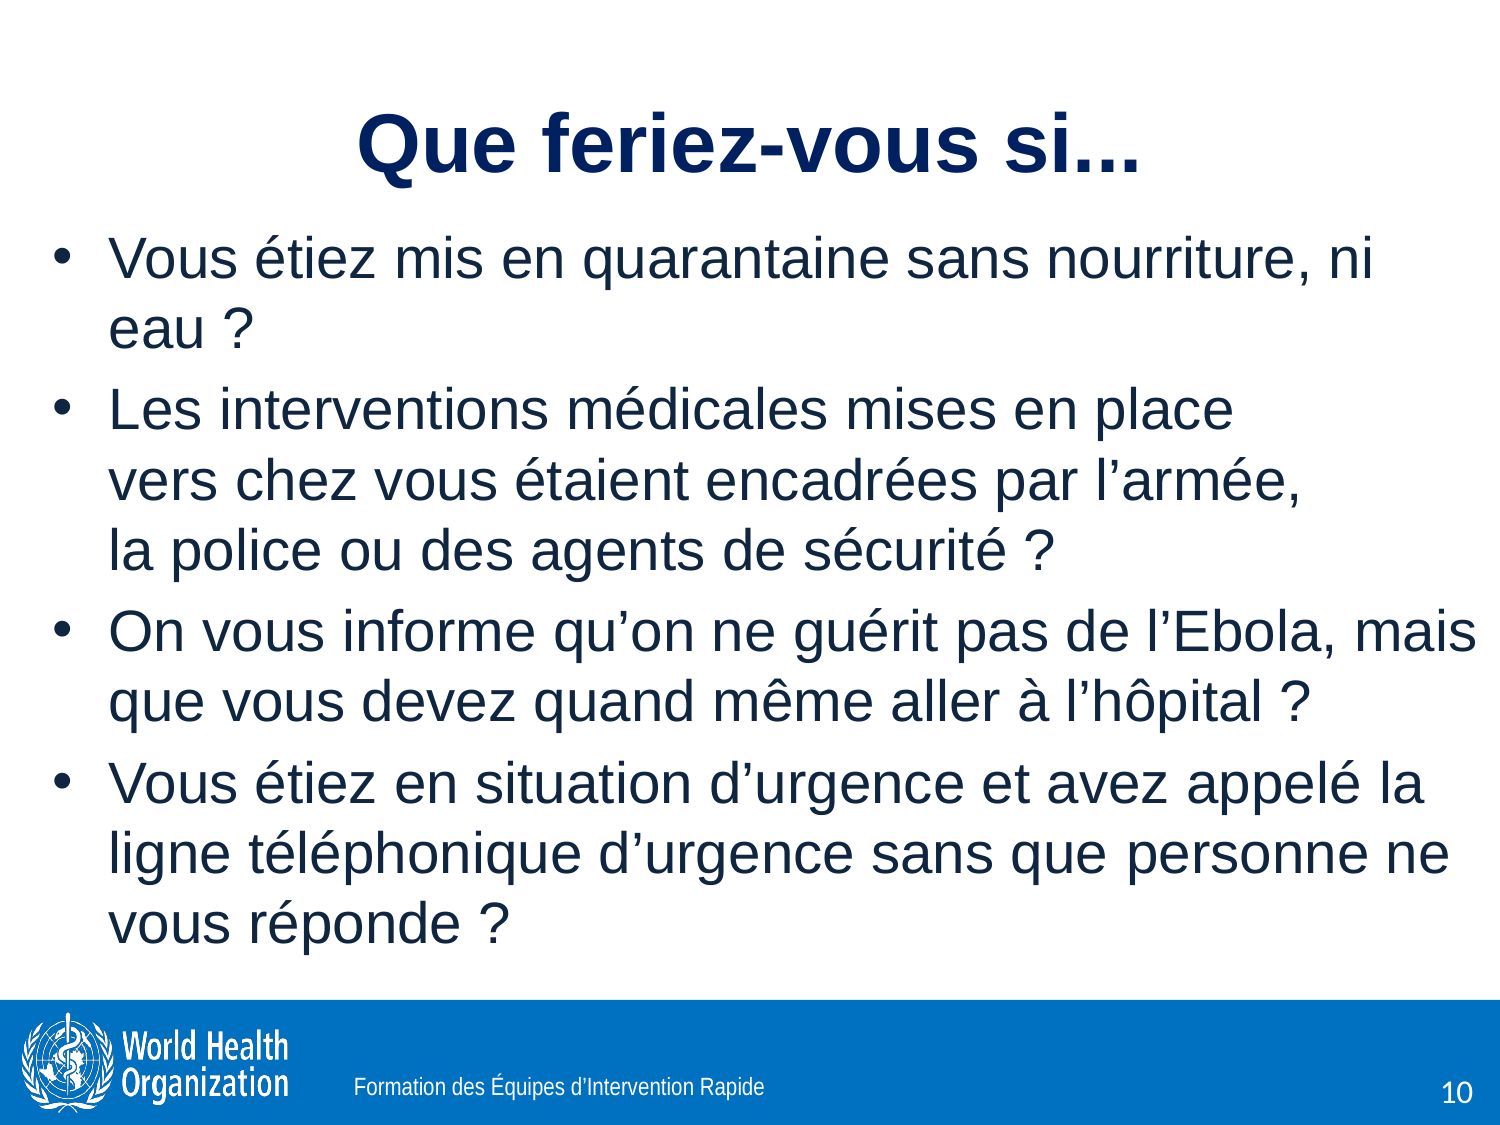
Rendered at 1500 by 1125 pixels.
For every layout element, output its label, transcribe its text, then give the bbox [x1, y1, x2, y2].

list Vous étiez mis en quarantaine sans nourriture, ni eau ? Les interventions médicales mises en place vers chez vous étaient encadrées par l’armée, la police ou des agents de sécurité ? On vous informe qu’on ne guérit pas de l’Ebola, mais que vous devez quand même aller à l’hôpital ? Vous étiez en situation d’urgence et avez appelé la ligne téléphonique d’urgence sans que personne ne vous réponde ? [37, 212, 1500, 955]
title Que feriez-vous si... [75, 45, 1425, 212]
picture [21, 1012, 288, 1113]
